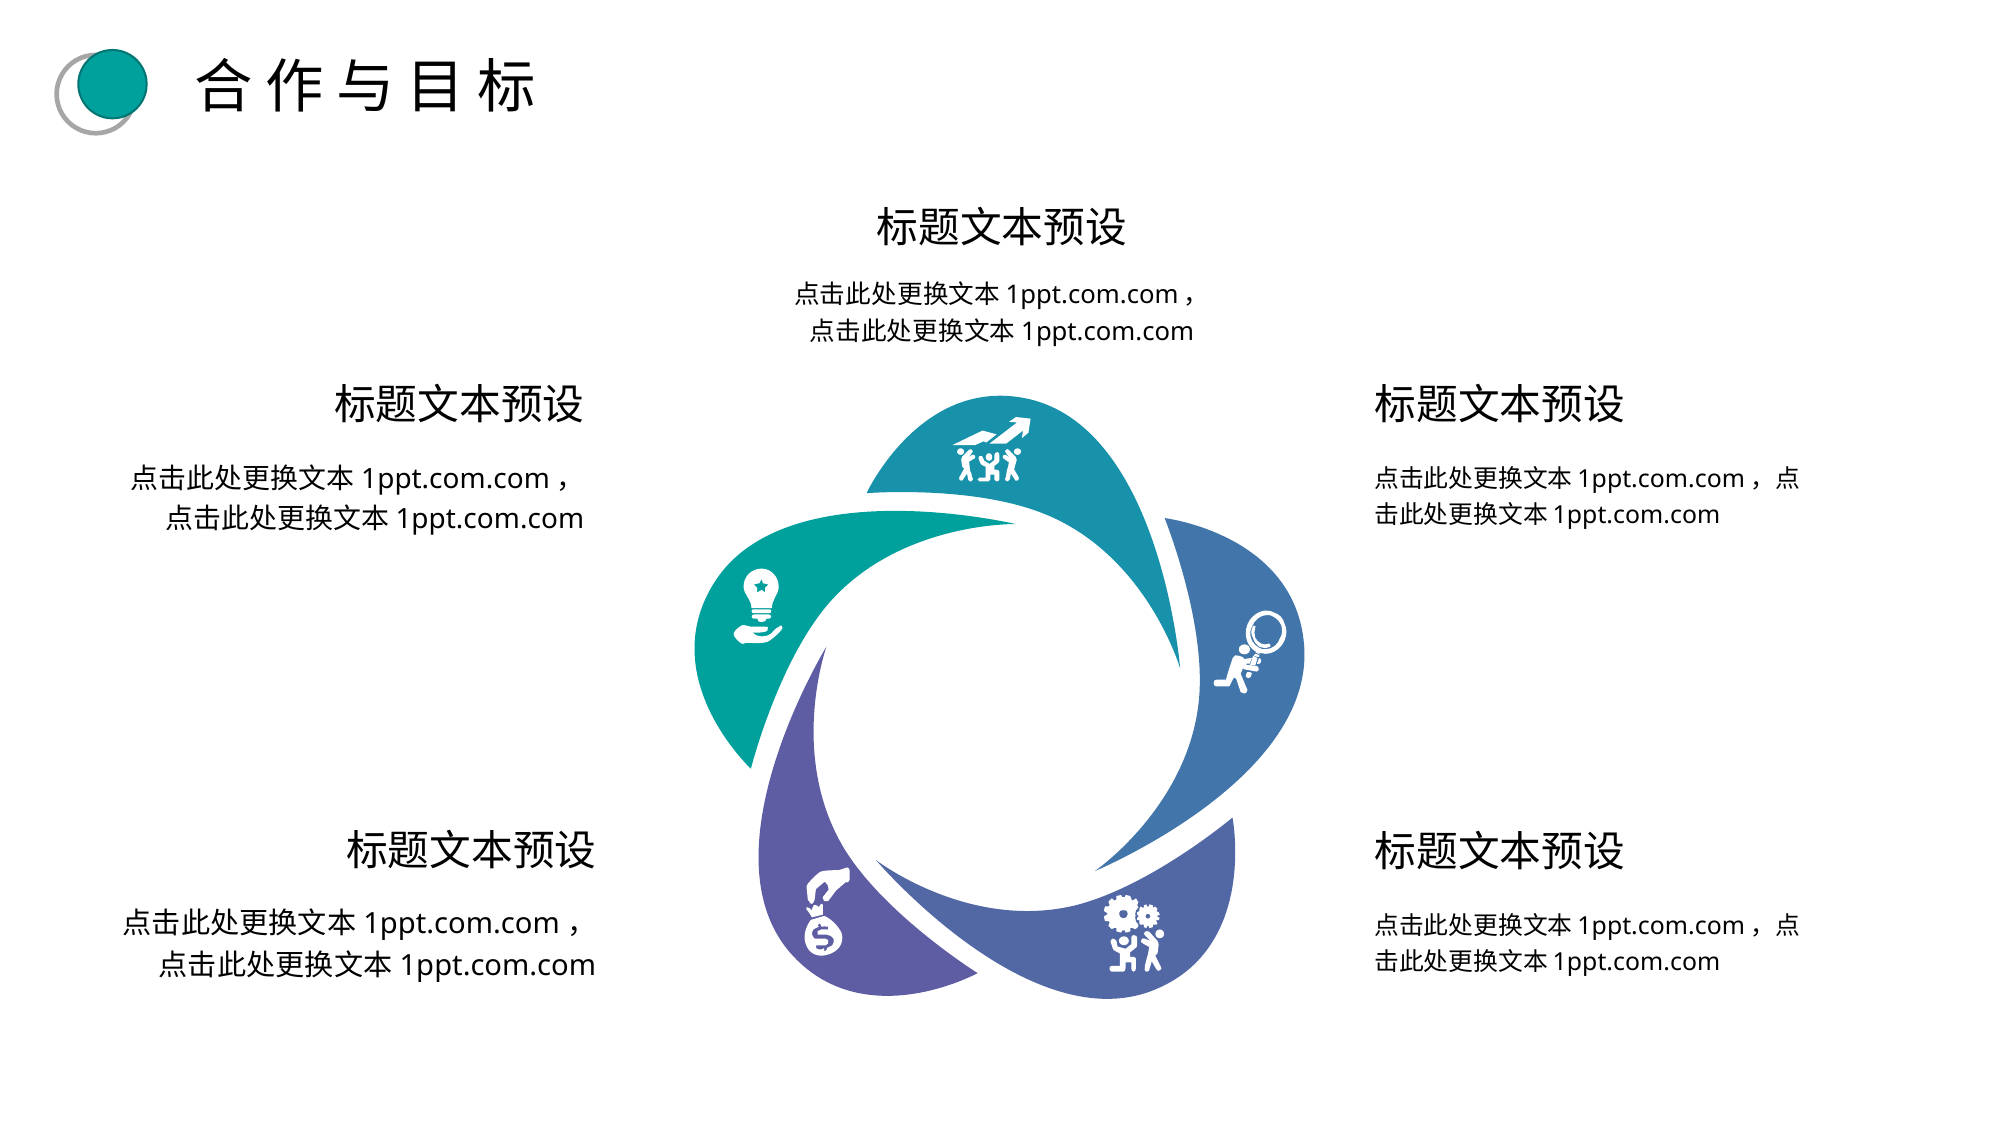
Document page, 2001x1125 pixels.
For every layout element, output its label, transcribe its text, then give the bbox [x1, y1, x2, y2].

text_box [114, 201, 1811, 1043]
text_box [56, 49, 147, 134]
text_box 合作与目标 [179, 41, 604, 126]
